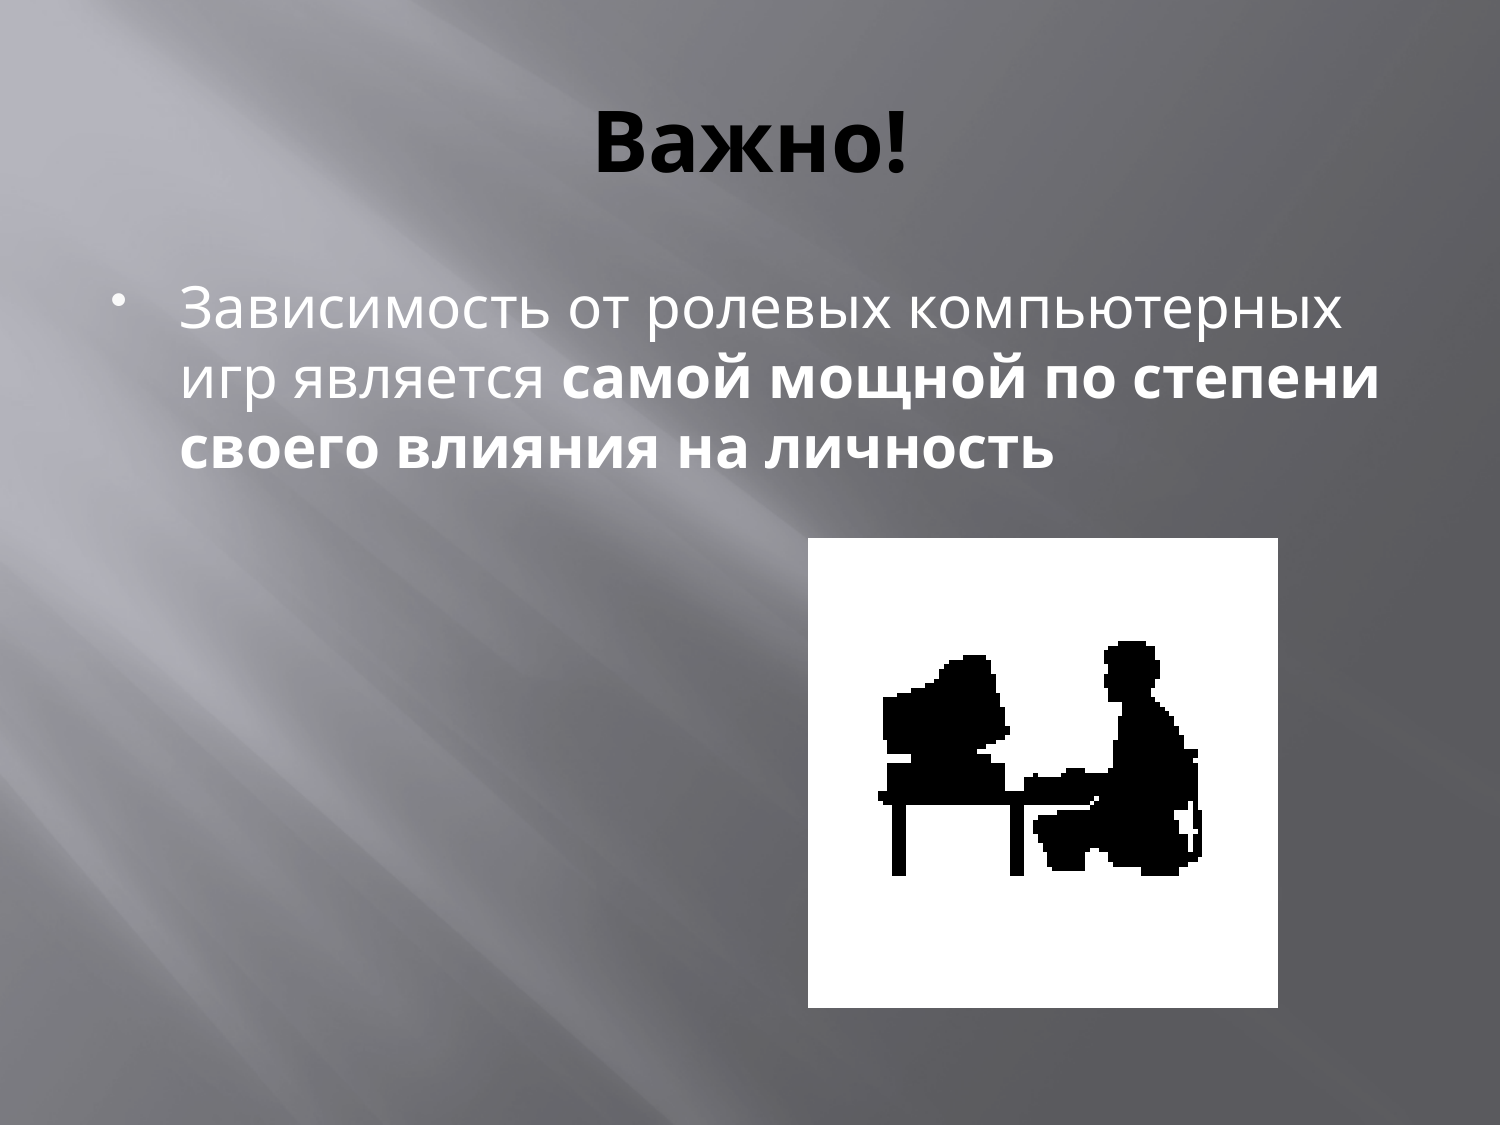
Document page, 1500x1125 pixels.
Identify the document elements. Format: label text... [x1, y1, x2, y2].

title Важно! [75, 45, 1425, 233]
picture [808, 538, 1278, 1008]
list Зависимость от ролевых компьютерных игр является самой мощной по степени своего влияния на личность [75, 262, 1425, 1035]
